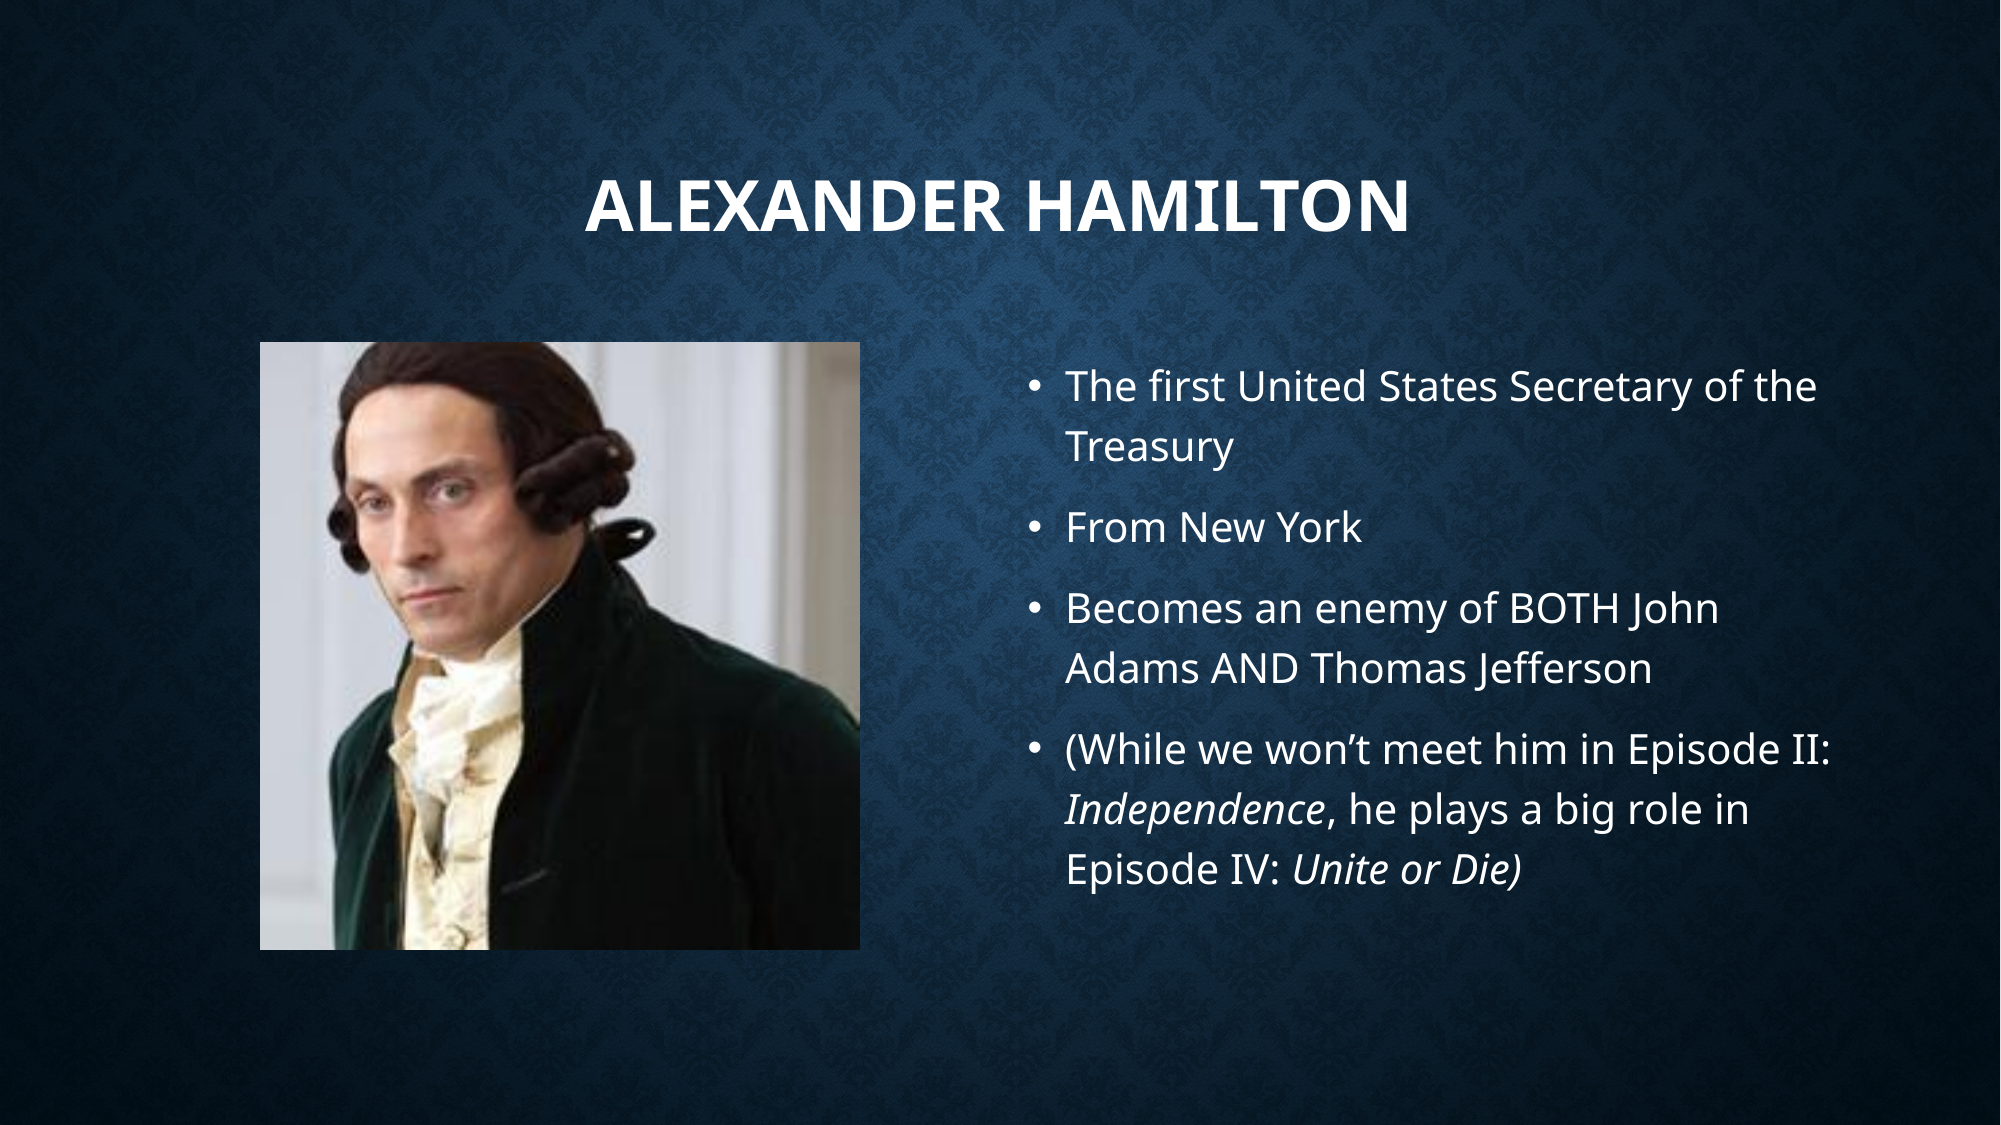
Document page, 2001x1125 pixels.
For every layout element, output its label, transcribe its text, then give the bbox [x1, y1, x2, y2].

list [259, 341, 860, 951]
list The first United States Secretary of the Treasury From New York Becomes an enemy of BOTH John Adams AND Thomas Jefferson (While we won’t meet him in Episode II: Independence, he plays a big role in Episode IV: Unite or Die) [1012, 342, 1849, 950]
title Alexander Hamilton [149, 99, 1849, 318]
